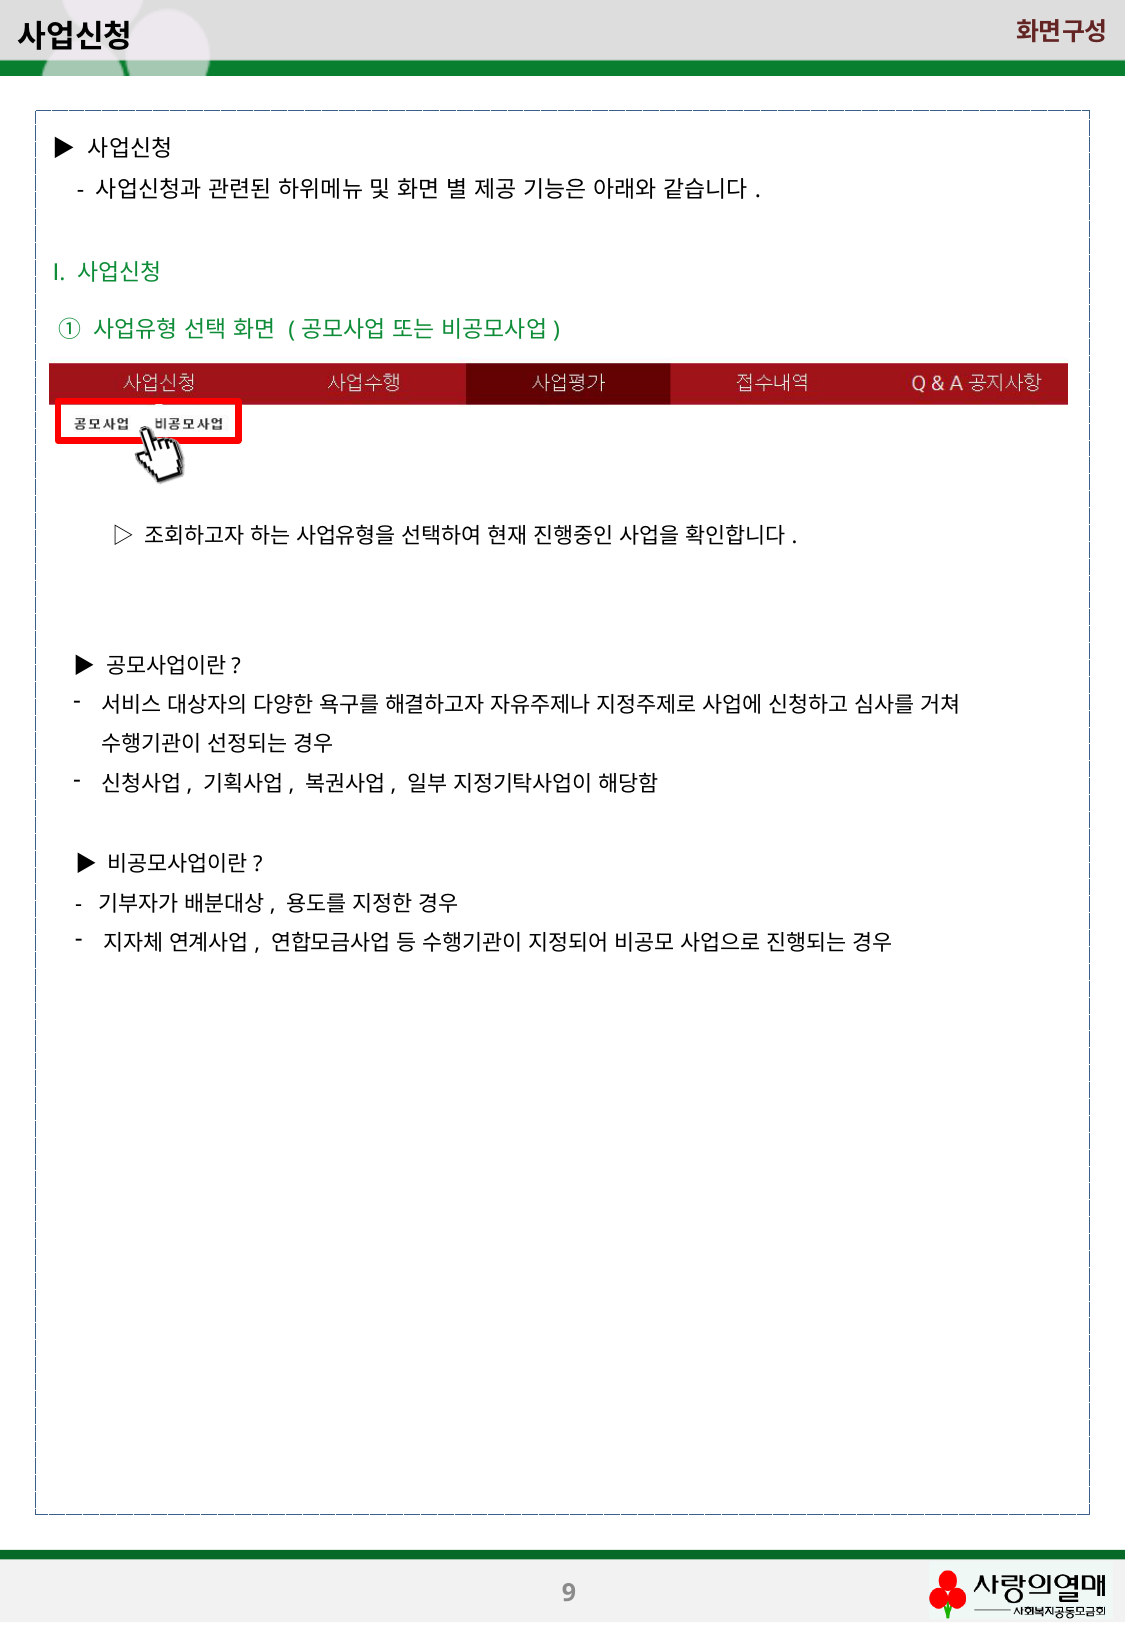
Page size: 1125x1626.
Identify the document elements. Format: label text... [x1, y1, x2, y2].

text_box ① 사업유형 선택 화면 (공모사업 또는 비공모사업) [42, 292, 793, 350]
text_box ▶ 사업신청 - 사업신청과 관련된 하위메뉴 및 화면 별 제공 기능은 아래와 같습니다. [37, 111, 1002, 210]
text_box ▶ 비공모사업이란? - 기부자가 배분대상, 용도를 지정한 경우 지자체 연계사업, 연합모금사업 등 수행기관이 지정되어 비공모 사업으로 진행되는 경우 [59, 829, 1055, 963]
picture [929, 1561, 1113, 1619]
text_box Ⅰ. 사업신청 [36, 235, 1077, 293]
picture [0, 0, 1125, 76]
text_box ▷ 조회하고자 하는 사업유형을 선택하여 현재 진행중인 사업을 확인합니다. [97, 514, 819, 556]
slide_number 9 [509, 1567, 628, 1619]
picture [48, 357, 1068, 491]
title 사업신청 [1, 0, 727, 70]
text_box ▶ 공모사업이란? 서비스 대상자의 다양한 욕구를 해결하고자 자유주제나 지정주제로 사업에 신청하고 심사를 거쳐 수행기관이 선정되는 경우 신청사업, 기획사업, 복권사업, 일부 지정기탁사업이 해당함 [57, 630, 1074, 804]
